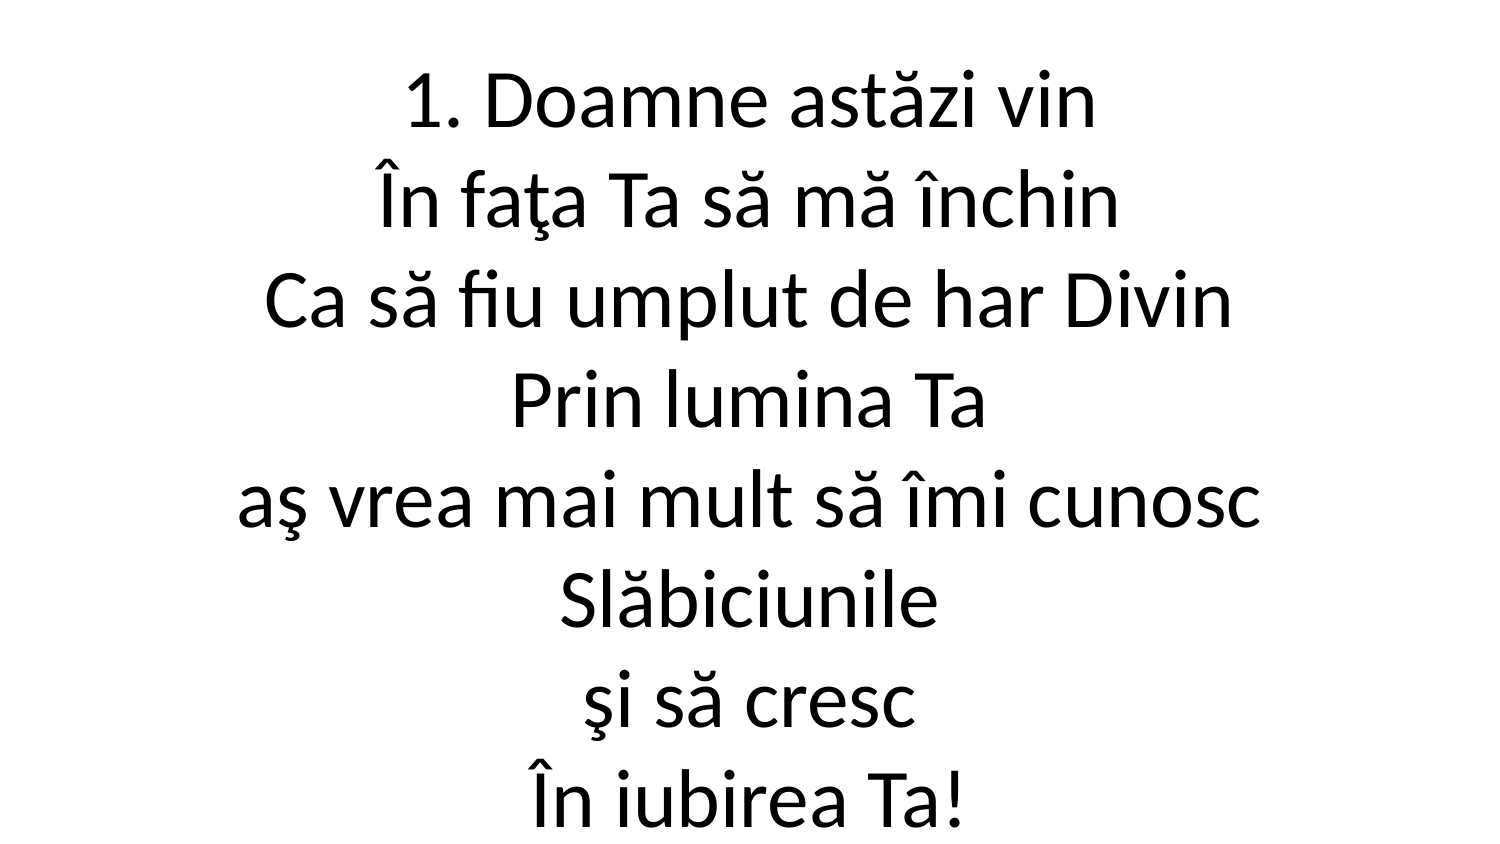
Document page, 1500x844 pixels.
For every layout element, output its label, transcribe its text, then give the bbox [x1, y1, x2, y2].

text_box 1. Doamne astăzi vin În faţa Ta să mă închin Ca să fiu umplut de har Divin Prin lumina Ta aş vrea mai mult să îmi cunosc Slăbiciunile şi să cresc În iubirea Ta! [221, 0, 1278, 844]
